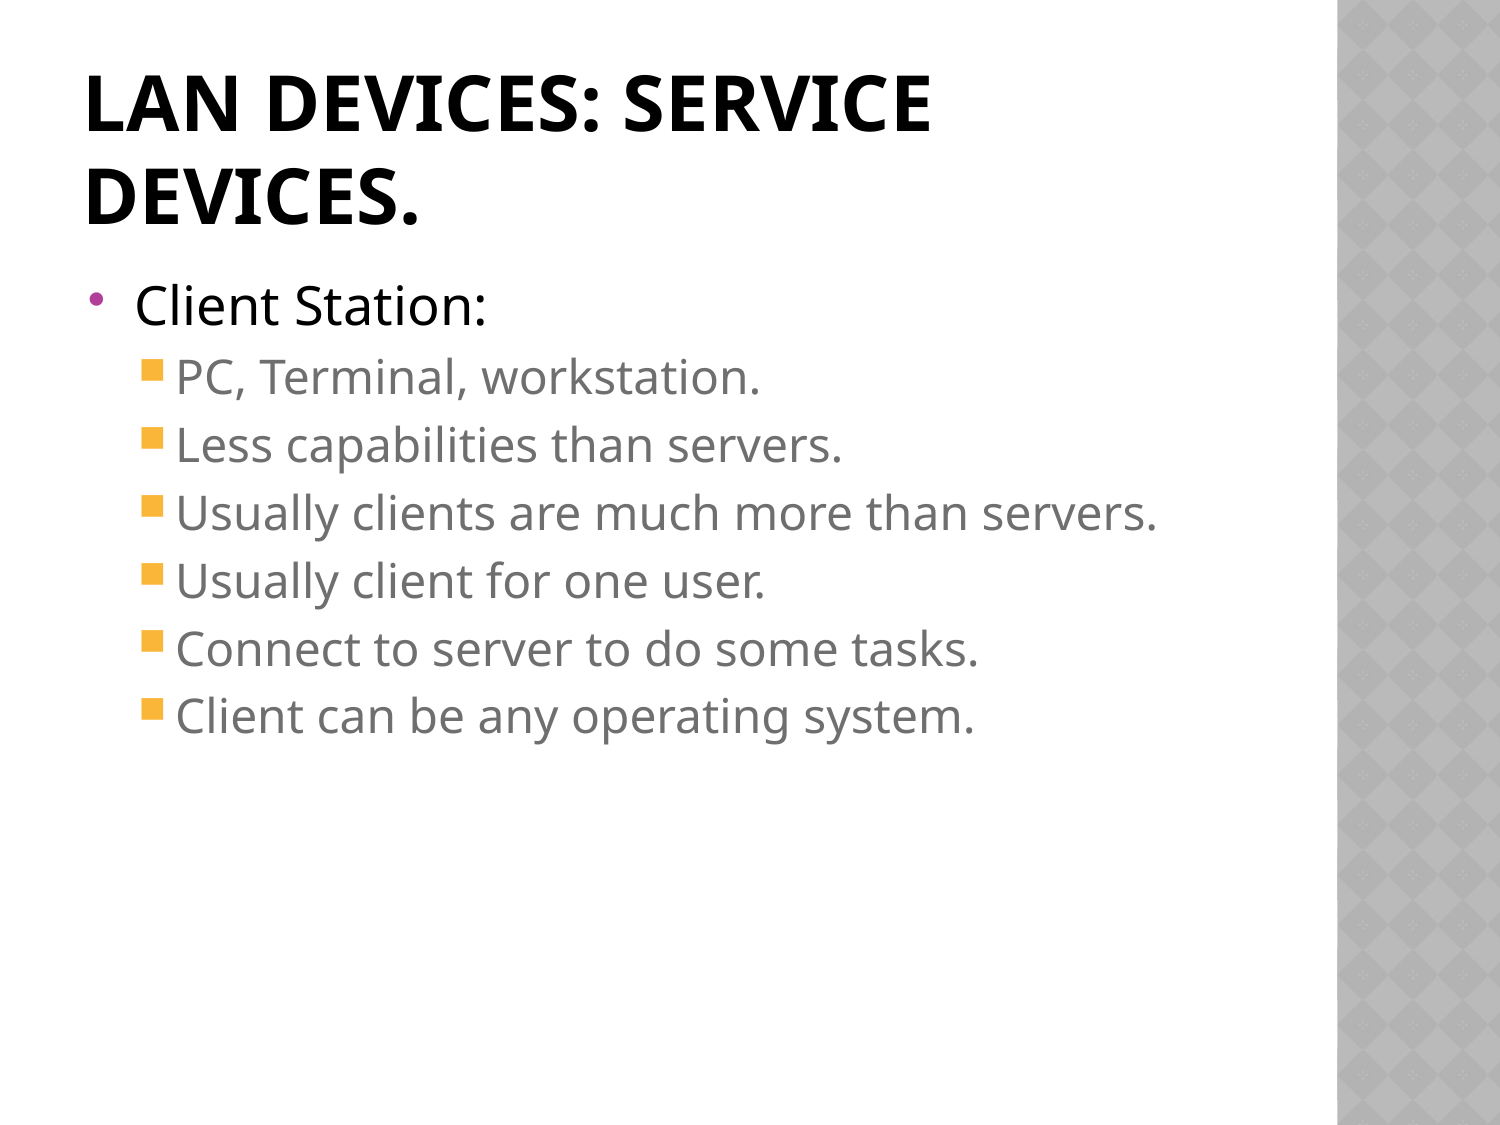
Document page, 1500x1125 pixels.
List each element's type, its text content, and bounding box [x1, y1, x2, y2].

title LAN devices: Service devices. [75, 52, 1263, 240]
list Client Station: PC, Terminal, workstation. Less capabilities than servers. Usually clients are much more than servers. Usually client for one user. Connect to server to do some tasks. Client can be any operating system. [75, 264, 1263, 1059]
